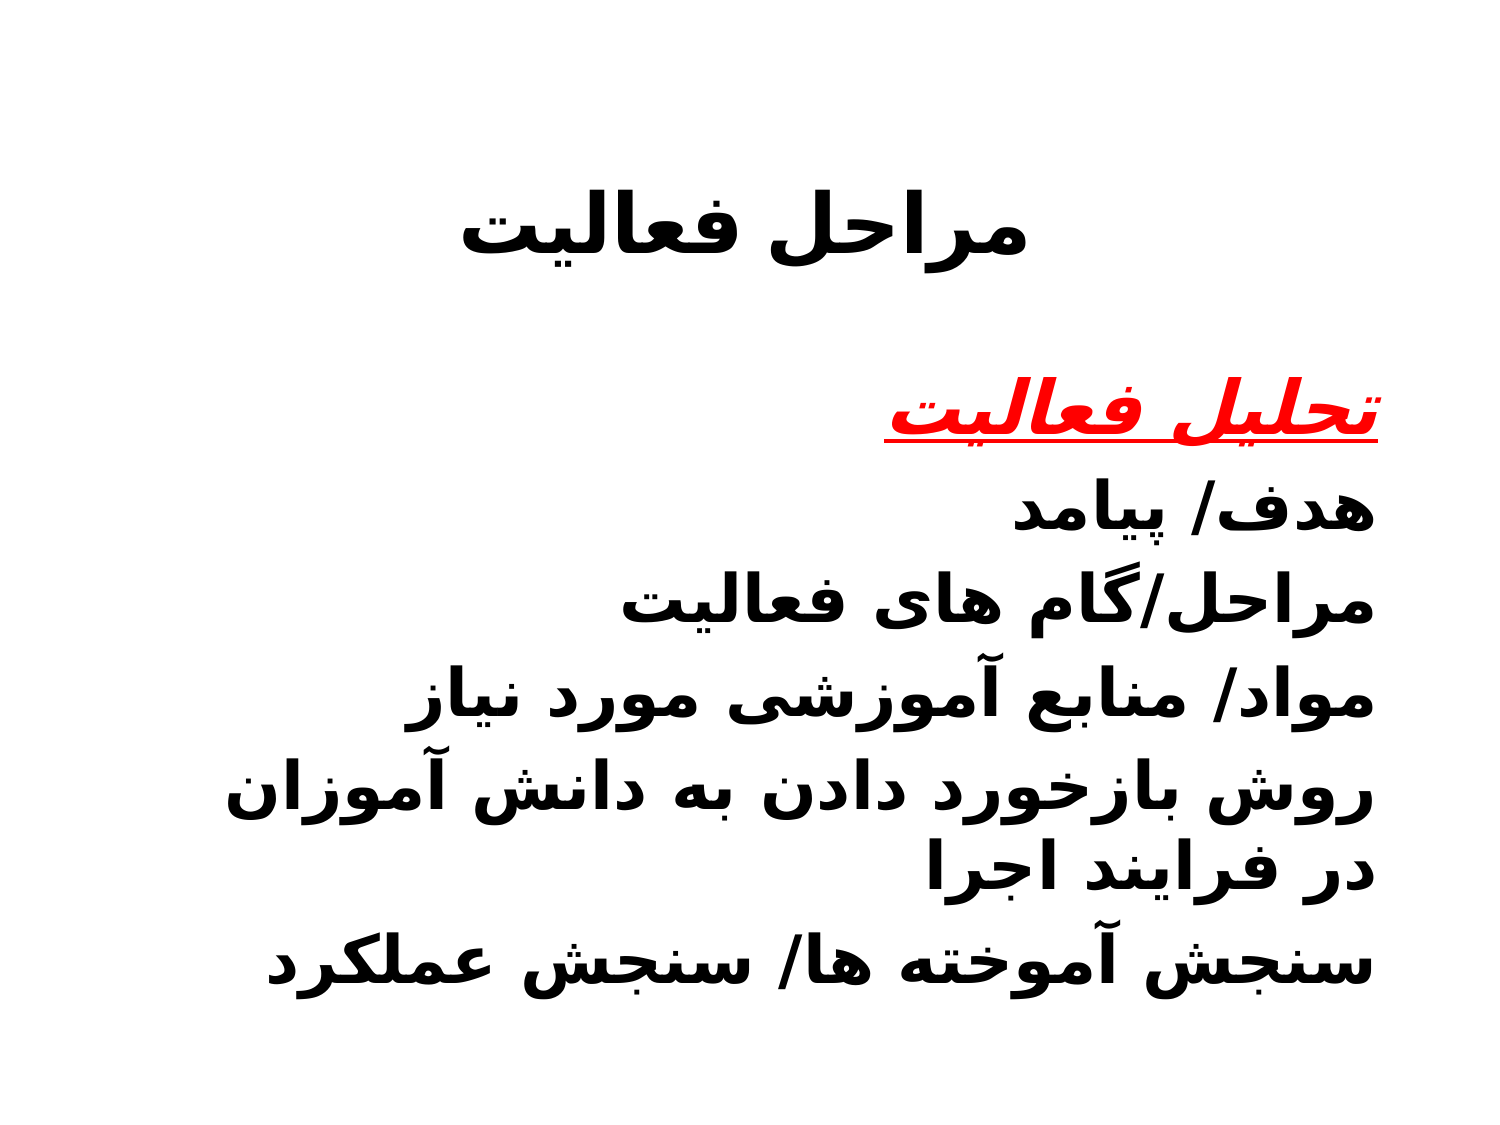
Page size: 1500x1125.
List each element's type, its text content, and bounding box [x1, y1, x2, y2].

title مراحل فعالیت [118, 162, 1394, 262]
list تحلیل فعالیت هدف/ پیامد مراحل/گام های فعالیت مواد/ منابع آموزشی مورد نیاز روش بازخورد دادن به دانش آموزان در فرایند اجرا سنجش آموخته ها/ سنجش عملکرد [118, 262, 1394, 1063]
